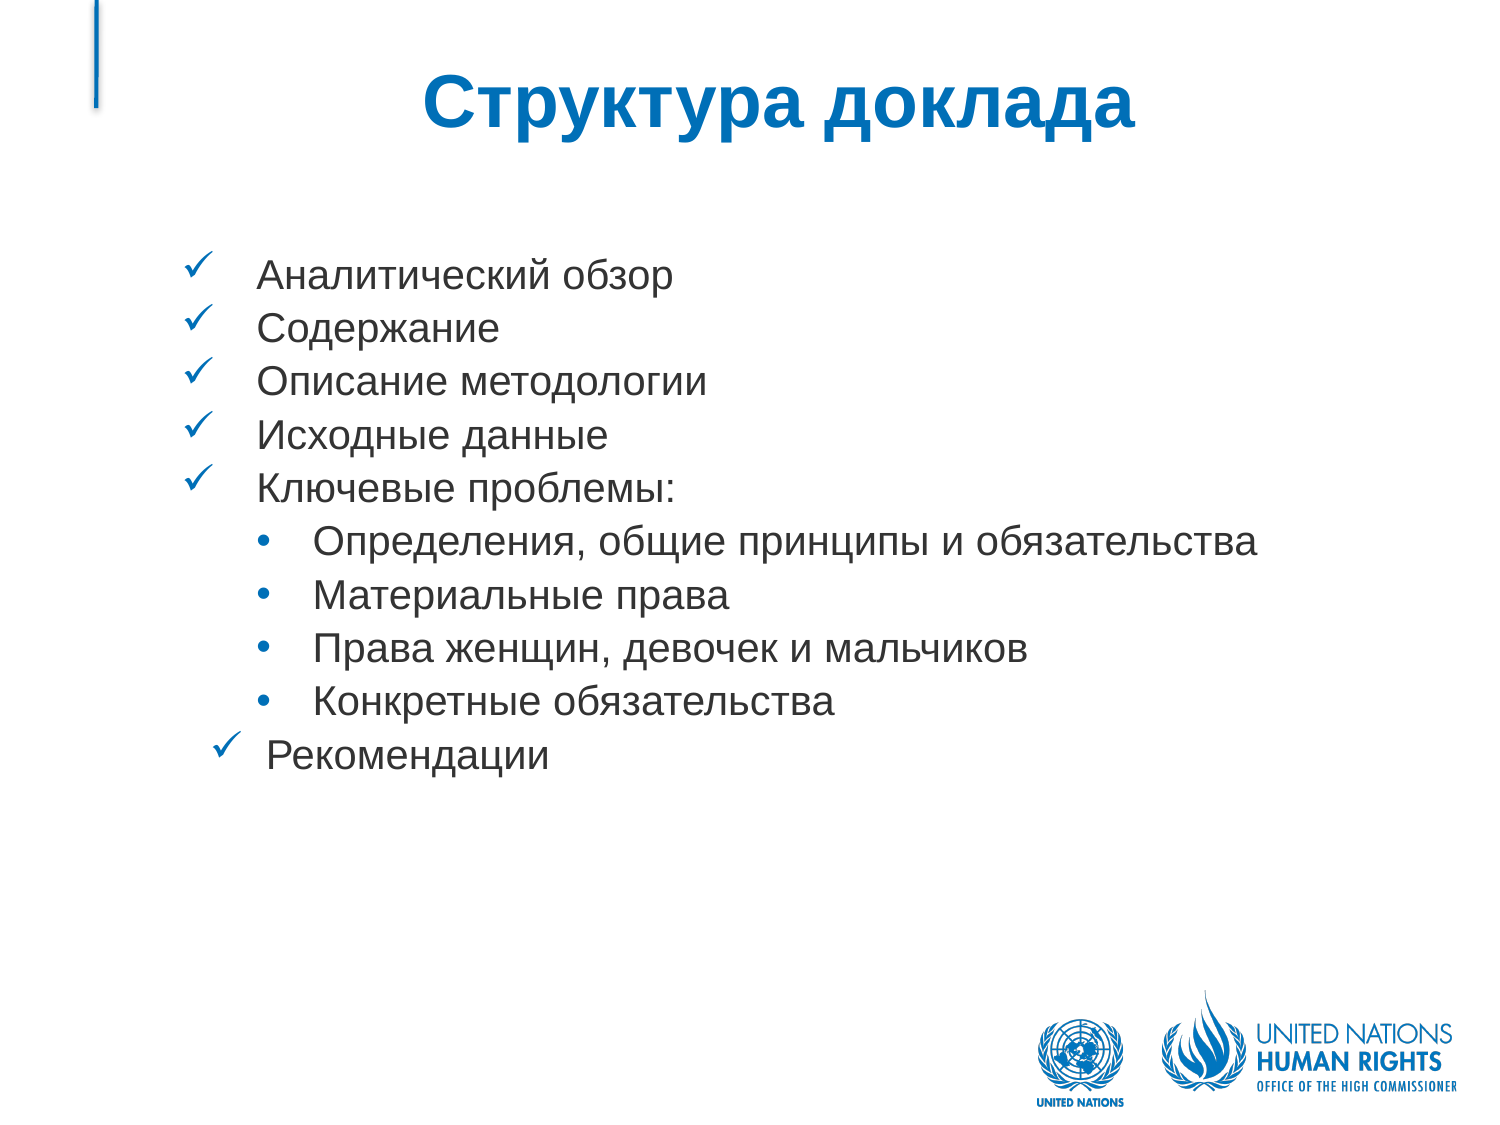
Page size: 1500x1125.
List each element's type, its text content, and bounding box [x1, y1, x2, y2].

text_box Аналитический обзор Содержание Описание методологии Исходные данные Ключевые проблемы: Определения, общие принципы и обязательства Материальные права Права женщин, девочек и мальчиков Конкретные обязательства Рекомендации [166, 182, 1325, 1021]
title Структура доклада [121, 45, 1437, 224]
picture [1037, 990, 1457, 1107]
